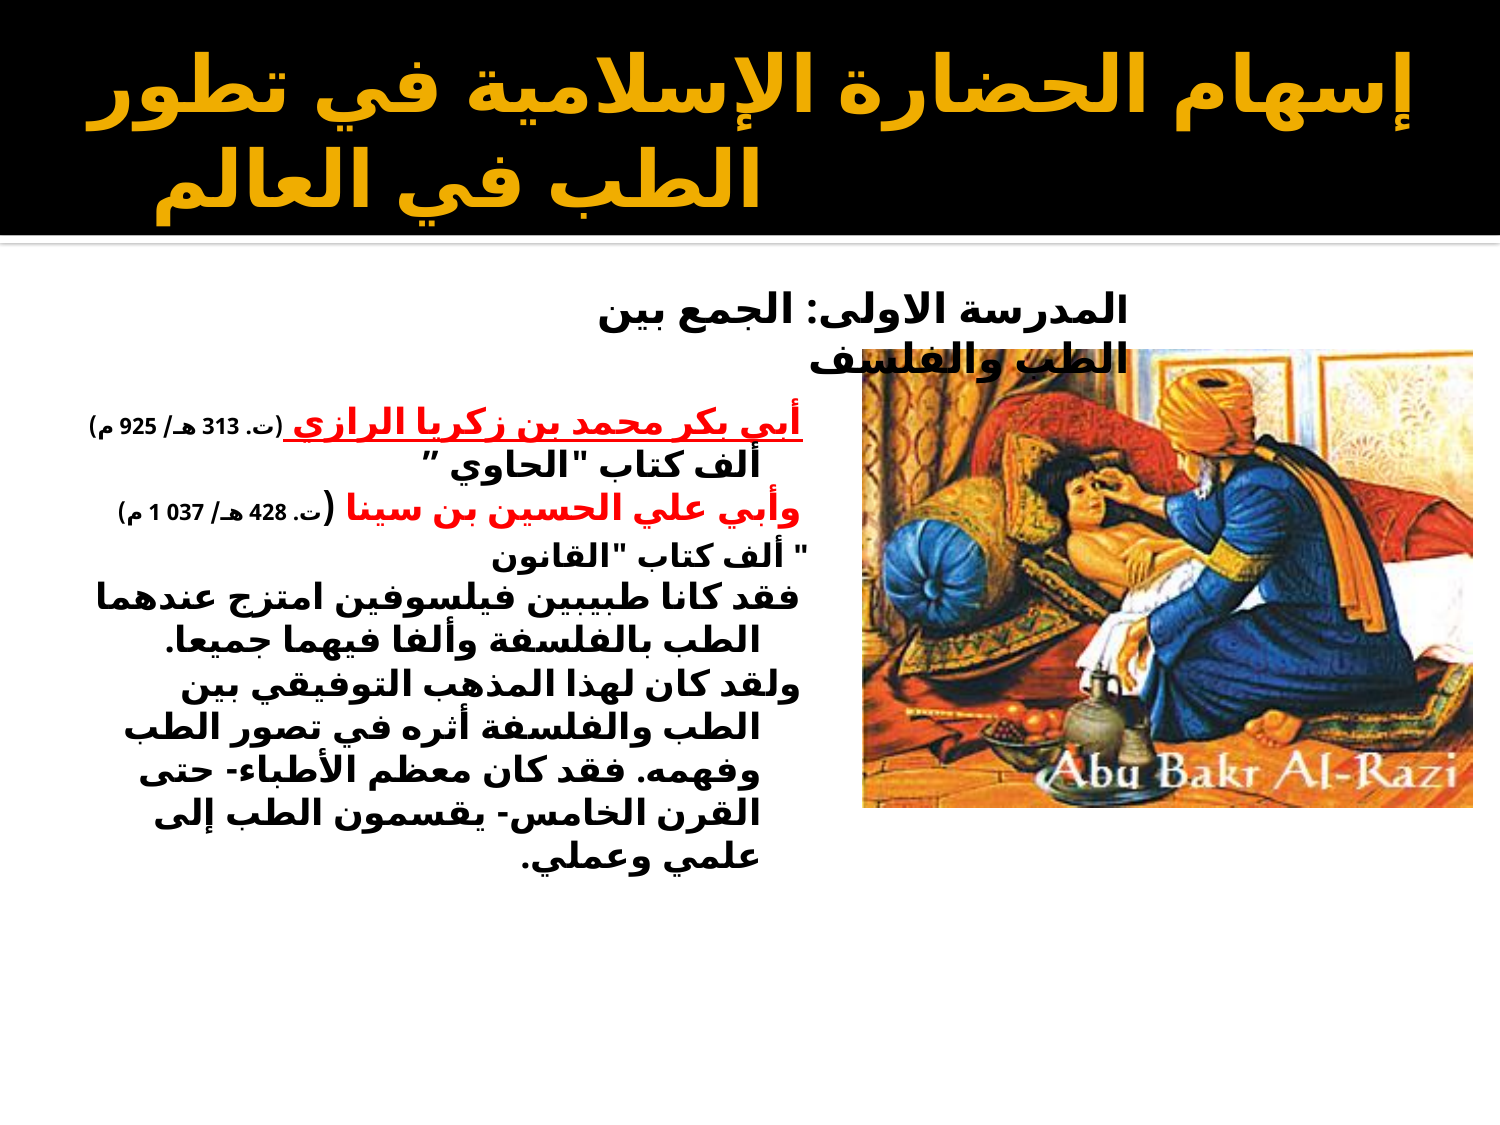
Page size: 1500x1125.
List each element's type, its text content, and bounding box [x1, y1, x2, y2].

text_box المدرسة الاولى: الجمع بين الطب والفلسف [456, 274, 1145, 390]
list أبي بكر محمد بن زكريا الرازي (ت. 313 هـ/ 925 م) ألف كتاب "الحاوي ” وأبي علي الحسين بن سينا (ت. 428 هـ/ 037 1 م) ألف كتاب "القانون " فقد كانا طبيبين فيلسوفين امتزج عندهما الطب بالفلسفة وألفا فيهما جميعا. ولقد كان لهذا المذهب التوفيقي بين الطب والفلسفة أثره في تصور الطب وفهمه. فقد كان معظم الأطباء- حتى القرن الخامس- يقسمون الطب إلى علمي وعملي. [76, 340, 833, 931]
title إسهام الحضارة الإسلامية في تطور الطب في العالم [75, 25, 1425, 231]
picture [862, 349, 1473, 808]
